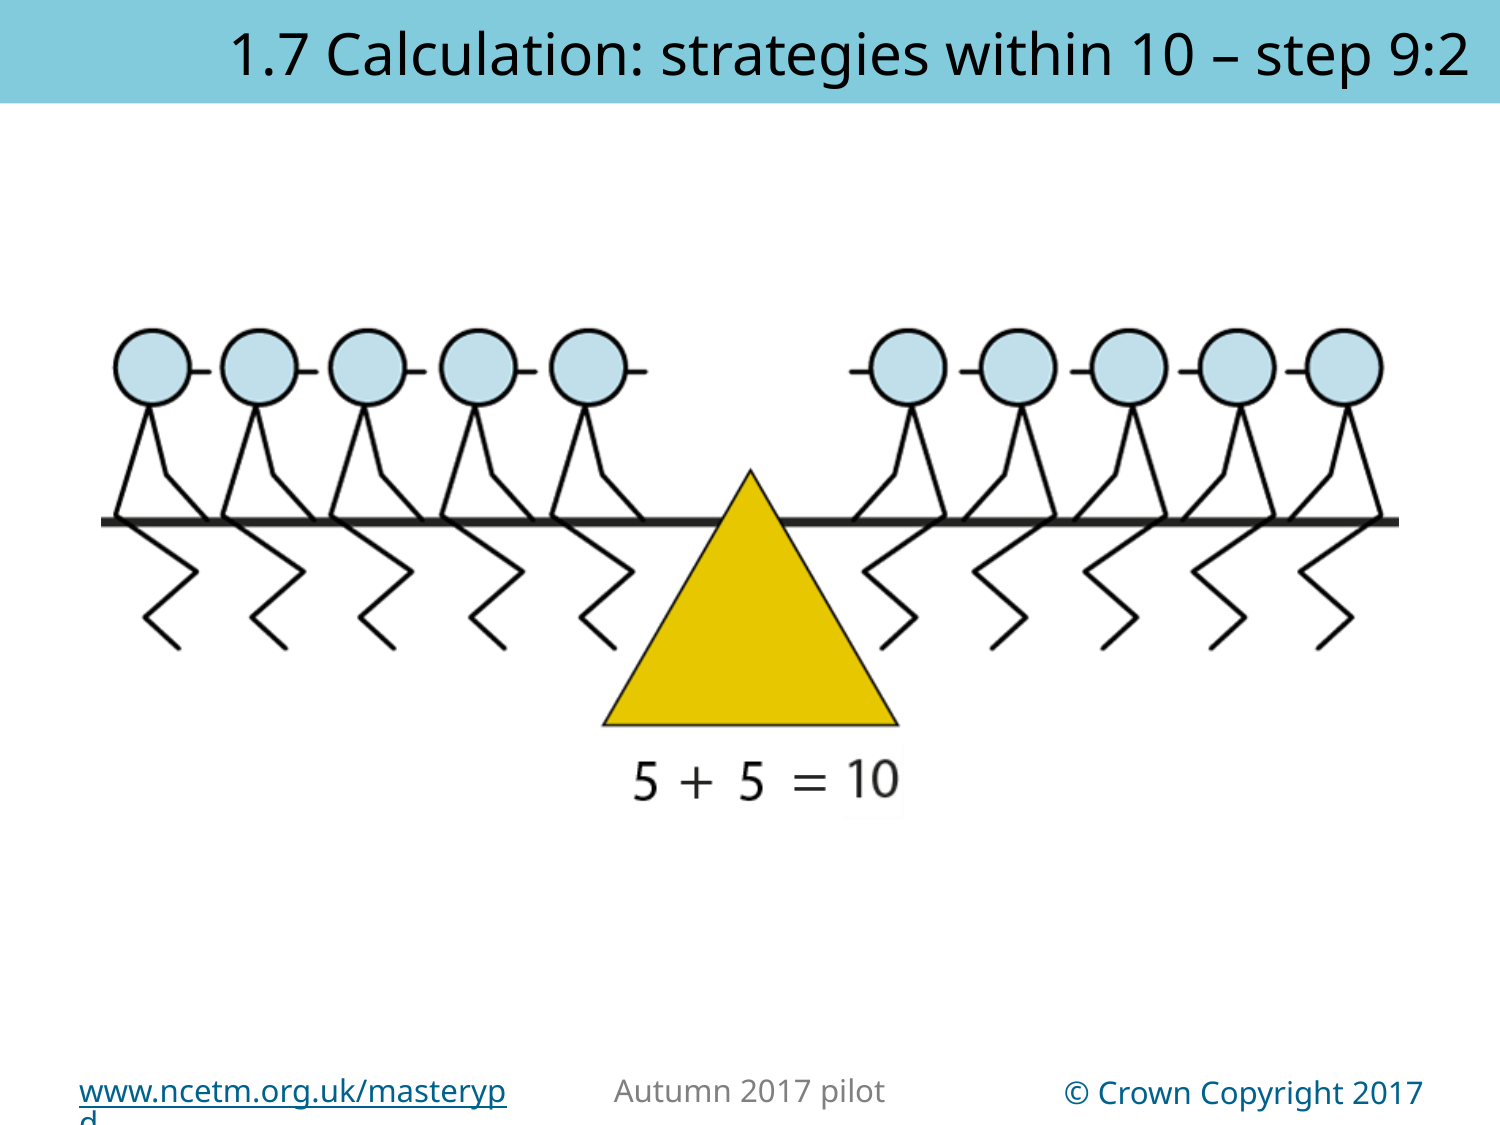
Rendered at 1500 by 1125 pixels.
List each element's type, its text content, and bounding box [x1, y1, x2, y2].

list 1.7 Calculation: strategies within 10 – step 9:2 [0, 0, 1500, 104]
picture [101, 324, 1399, 820]
picture [785, 761, 834, 798]
picture [619, 757, 716, 817]
picture [726, 757, 774, 806]
